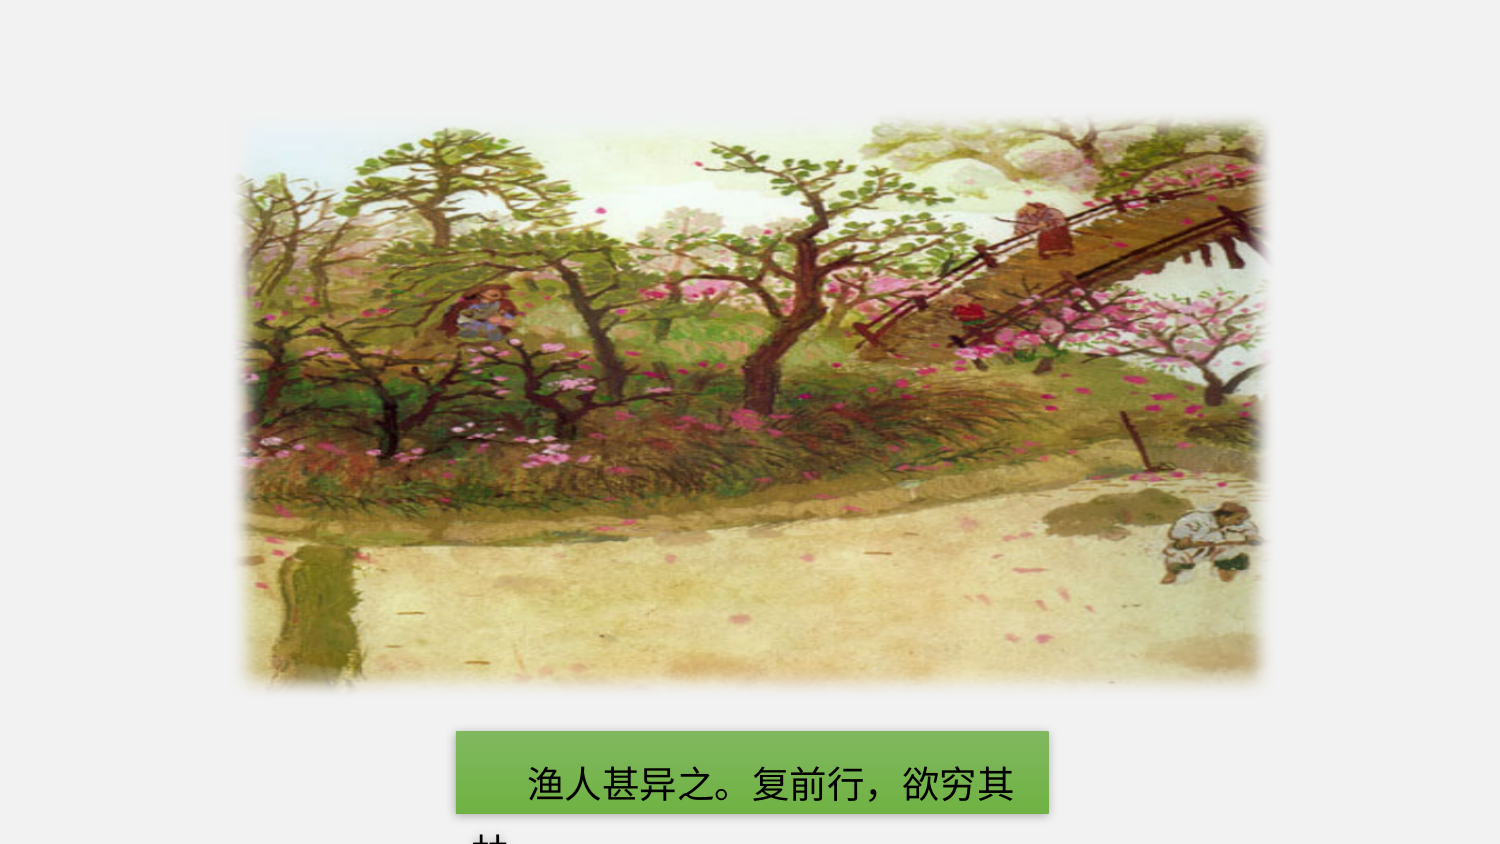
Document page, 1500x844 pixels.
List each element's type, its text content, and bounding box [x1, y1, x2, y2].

text_box 渔人甚异之。复前行，欲穷其林。 [455, 731, 1049, 814]
picture [229, 109, 1276, 699]
